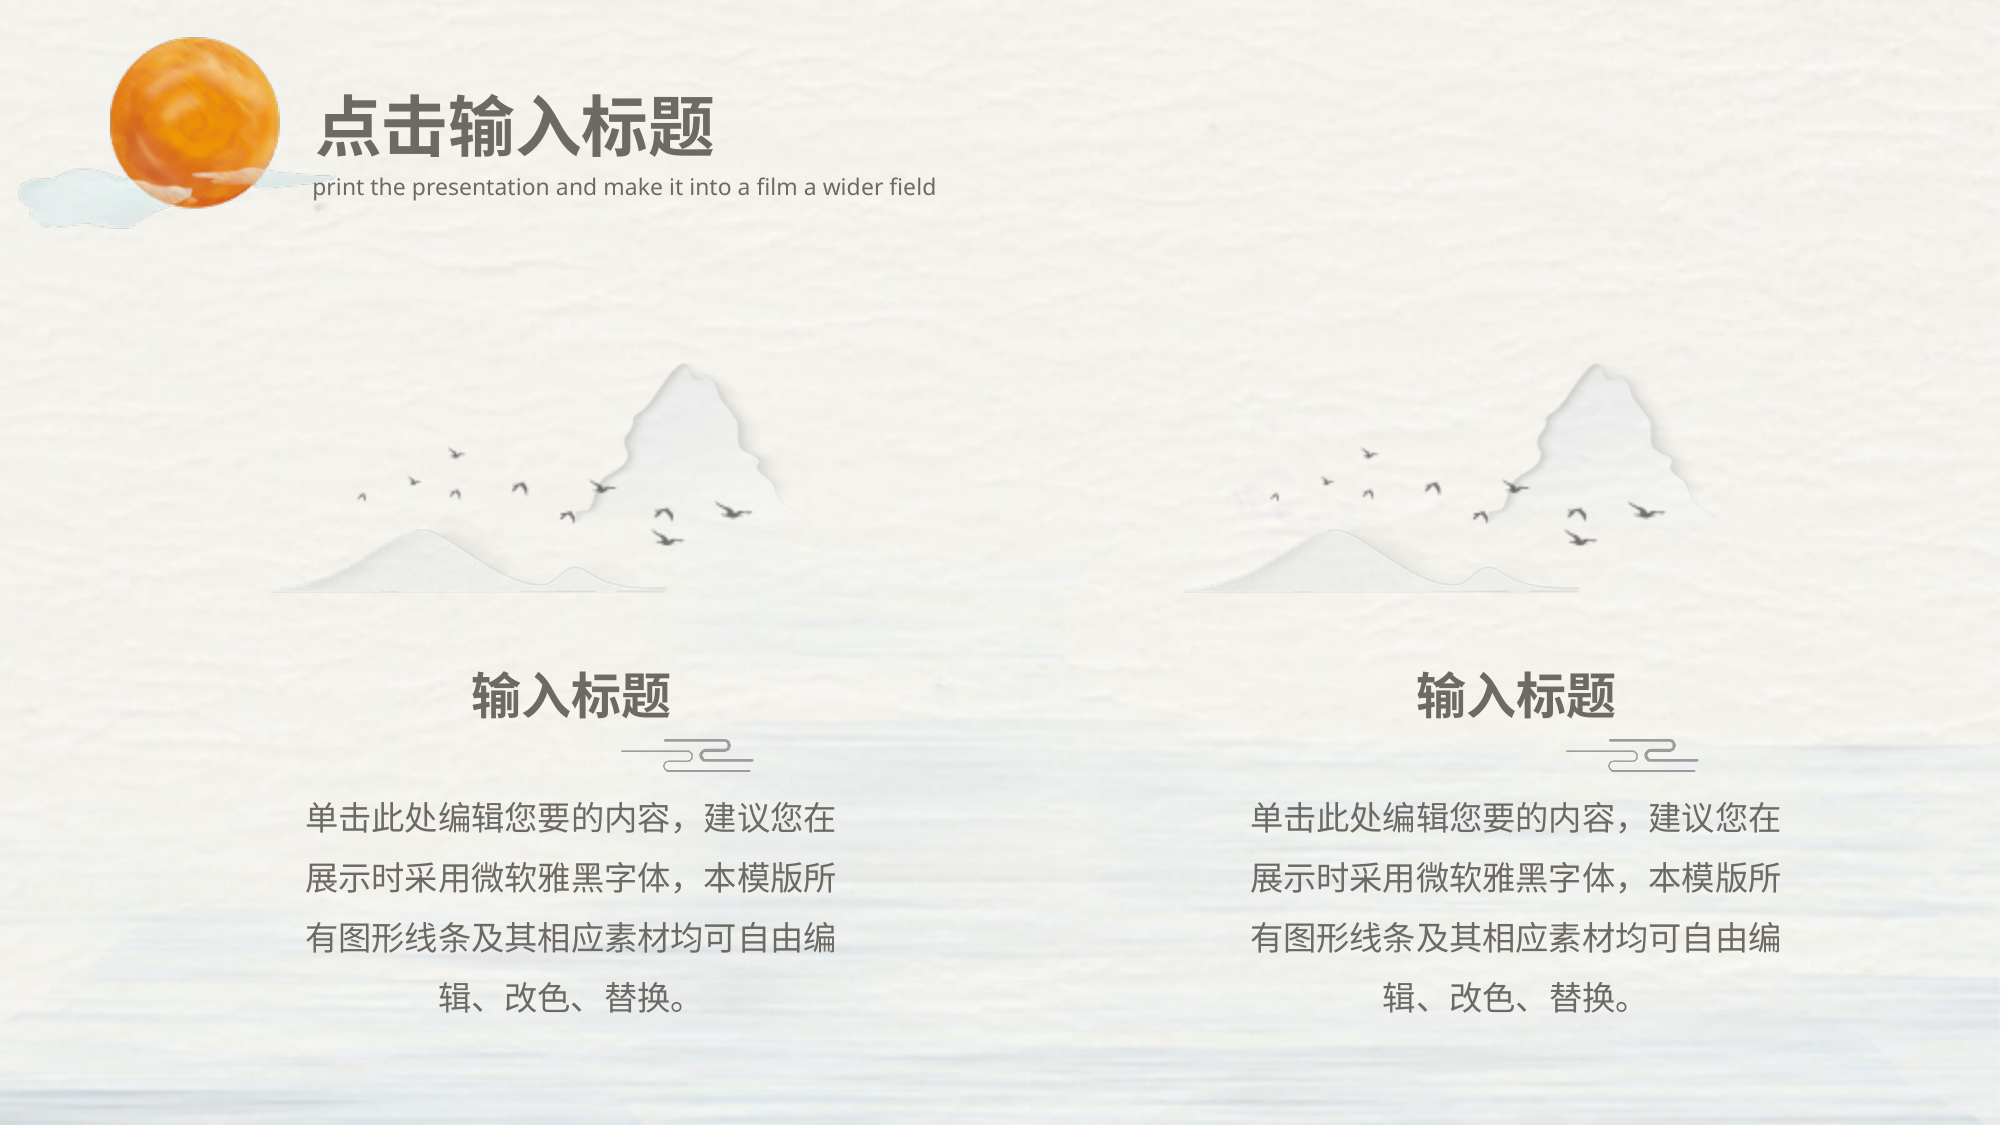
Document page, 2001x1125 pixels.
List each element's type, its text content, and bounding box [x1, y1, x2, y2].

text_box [1120, 329, 1800, 665]
text_box 点击输入标题 [384, 76, 731, 165]
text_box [207, 329, 887, 665]
text_box 单击此处编辑您要的内容，建议您在展示时采用微软雅黑字体，本模版所有图形线条及其相应素材均可自由编辑、改色、替换。 [1232, 769, 1800, 1024]
text_box 单击此处编辑您要的内容，建议您在展示时采用微软雅黑字体，本模版所有图形线条及其相应素材均可自由编辑、改色、替换。 [287, 769, 855, 1024]
picture [0, 0, 2001, 1125]
text_box 输入标题 [456, 665, 524, 733]
text_box 输入标题 [1401, 665, 1469, 733]
text_box print the presentation and make it into a film a wider field [384, 165, 1025, 208]
